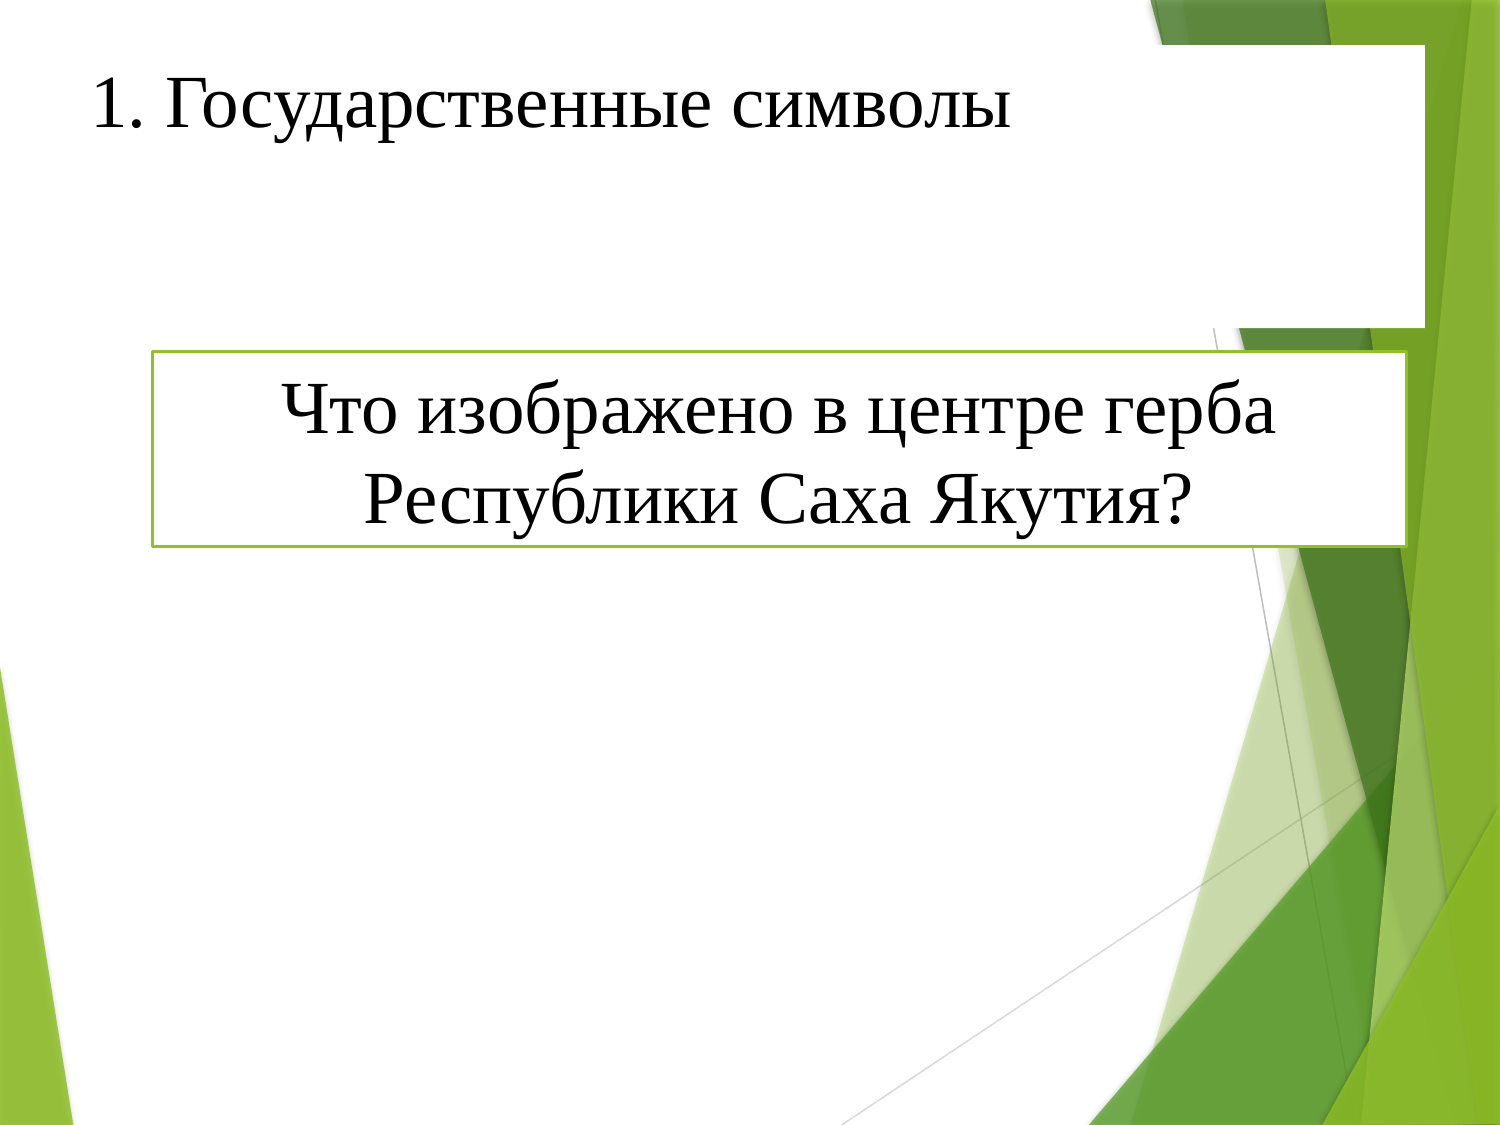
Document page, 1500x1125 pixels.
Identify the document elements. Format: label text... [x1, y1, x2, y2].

text_box Что изображено в центре герба Республики Саха Якутия? [151, 350, 1408, 548]
title 1. Государственные символы [75, 45, 1425, 329]
